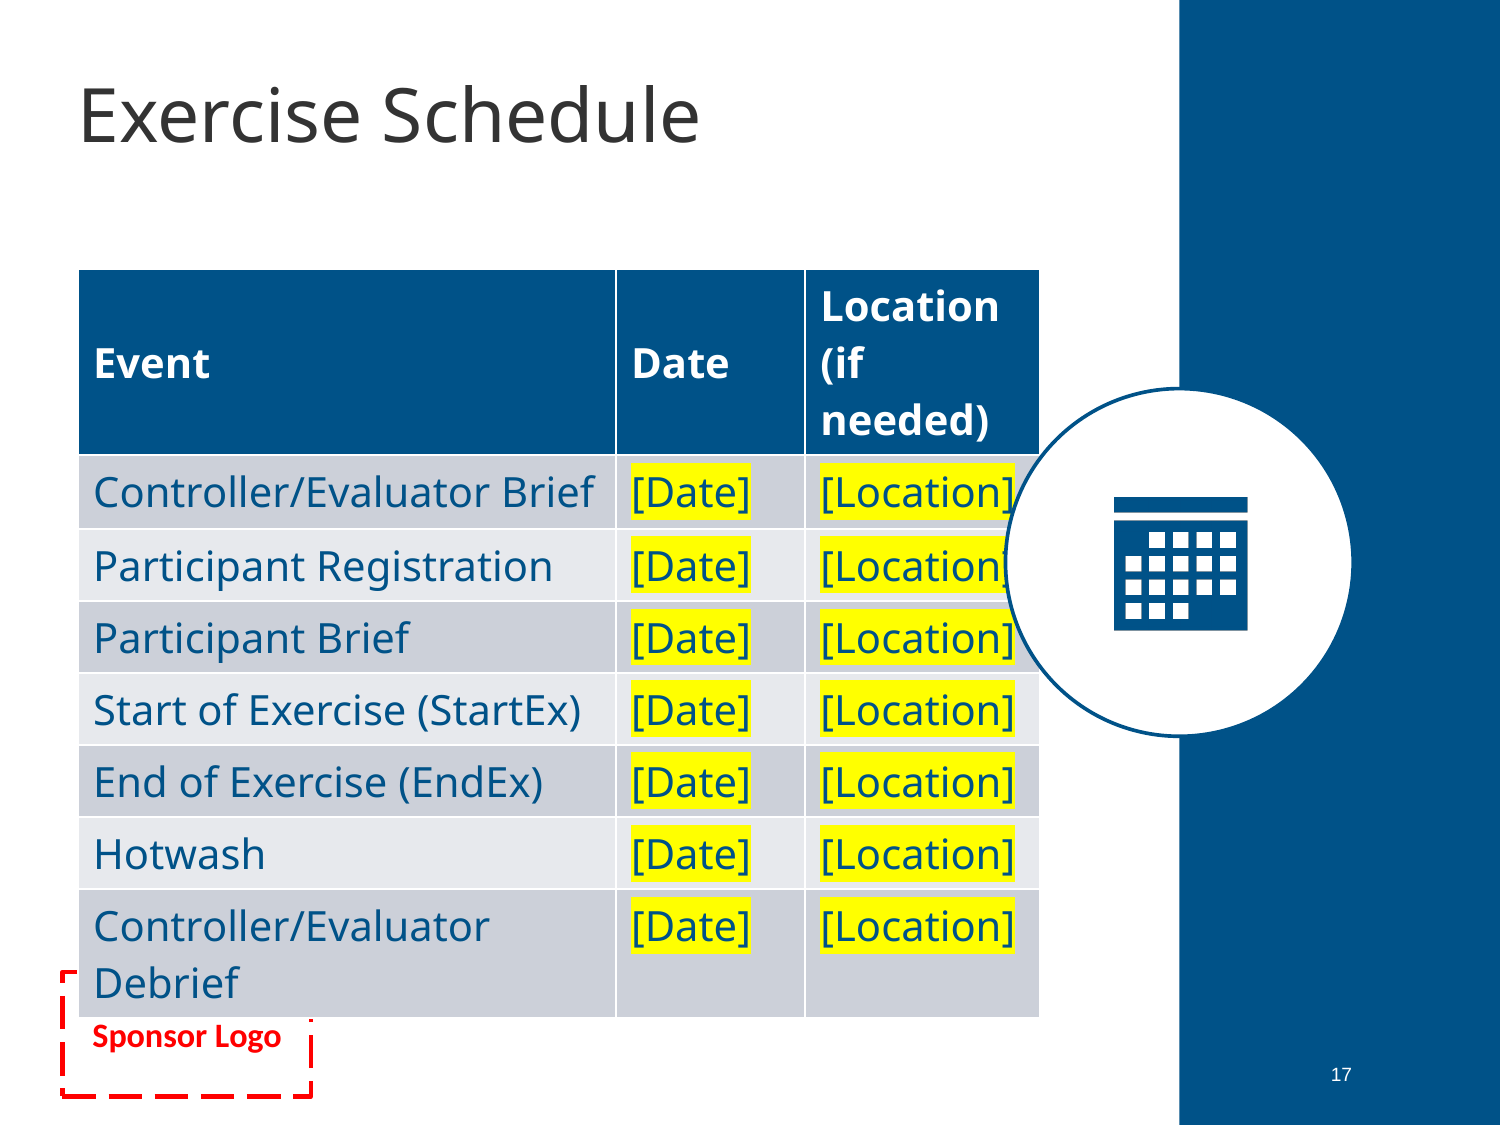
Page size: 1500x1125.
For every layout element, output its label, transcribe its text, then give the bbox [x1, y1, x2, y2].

text_box [1003, 386, 1356, 739]
table_cell Participant Brief [79, 602, 615, 672]
table_cell [Date] [617, 456, 804, 528]
table_cell Start of Exercise (StartEx) [79, 674, 615, 744]
table_cell [Date] [617, 890, 804, 1017]
text_box [1177, 0, 1500, 1125]
table_cell [Date] [617, 818, 804, 888]
table_cell [Date] [617, 746, 804, 816]
table_cell Controller/Evaluator Debrief [79, 890, 615, 1017]
table_header Location (if needed) [806, 270, 1039, 454]
table_cell Controller/Evaluator Brief [79, 456, 615, 528]
table_cell [Location] [806, 818, 1039, 888]
table_cell [Location] [806, 530, 1007, 600]
table_header Event [79, 270, 615, 454]
title Exercise Schedule [62, 31, 982, 195]
table_header Date [617, 270, 804, 454]
table_cell Hotwash [79, 818, 615, 888]
picture [1086, 469, 1275, 658]
table_cell [Location] [806, 746, 1039, 816]
table_cell [Location] [806, 890, 1039, 1017]
table_cell [Location] [806, 674, 1039, 744]
table_cell Participant Registration [79, 530, 615, 600]
table_cell [Date] [617, 602, 804, 672]
table_cell [Location] [806, 456, 1038, 528]
table_cell [Date] [617, 530, 804, 600]
table_cell [Date] [617, 674, 804, 744]
table_cell [Location] [806, 602, 1039, 672]
slide_number 17 [1242, 1052, 1368, 1098]
table_cell End of Exercise (EndEx) [79, 746, 615, 816]
